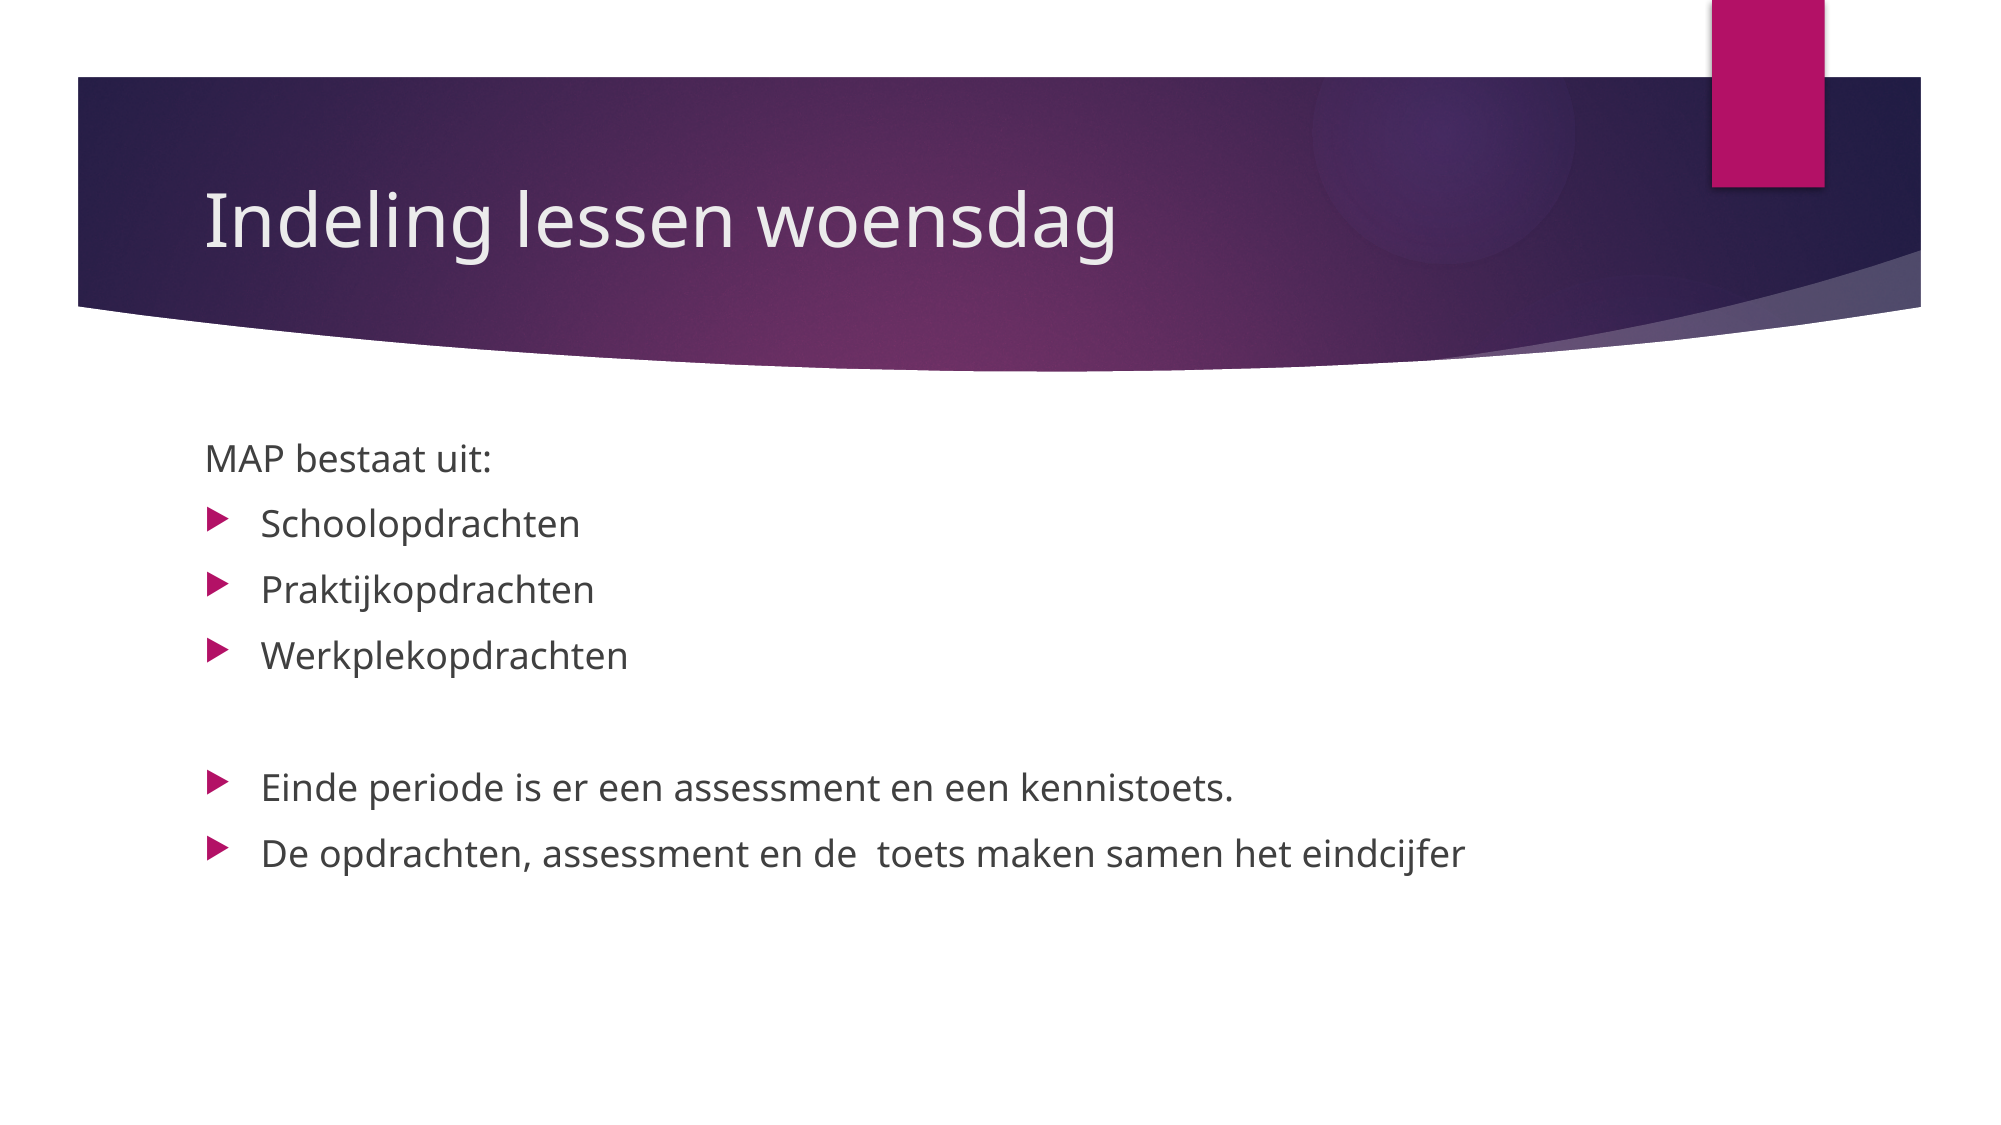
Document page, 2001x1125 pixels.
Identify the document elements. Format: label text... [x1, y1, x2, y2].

list MAP bestaat uit: Schoolopdrachten Praktijkopdrachten Werkplekopdrachten Einde periode is er een assessment en een kennistoets. De opdrachten, assessment en de toets maken samen het eindcijfer [189, 427, 1638, 988]
title Indeling lessen woensdag [189, 159, 1627, 276]
